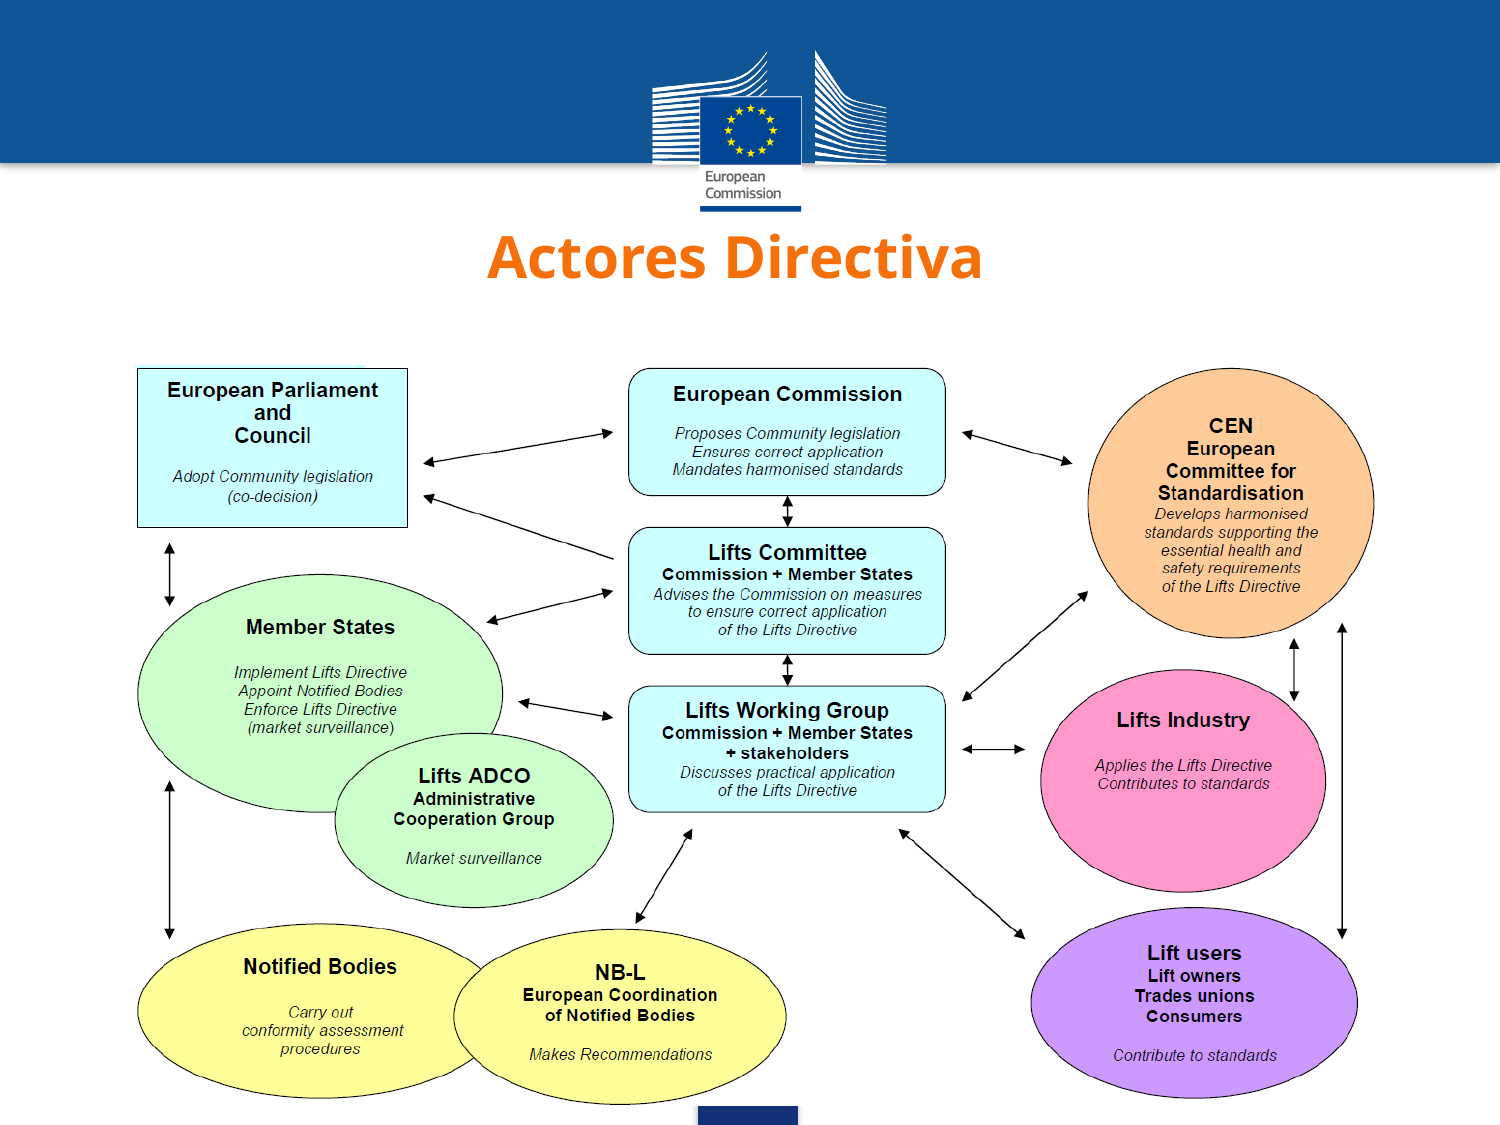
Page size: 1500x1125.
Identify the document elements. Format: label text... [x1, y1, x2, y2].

picture [135, 365, 1377, 1107]
title Actores Directiva [29, 219, 1459, 292]
